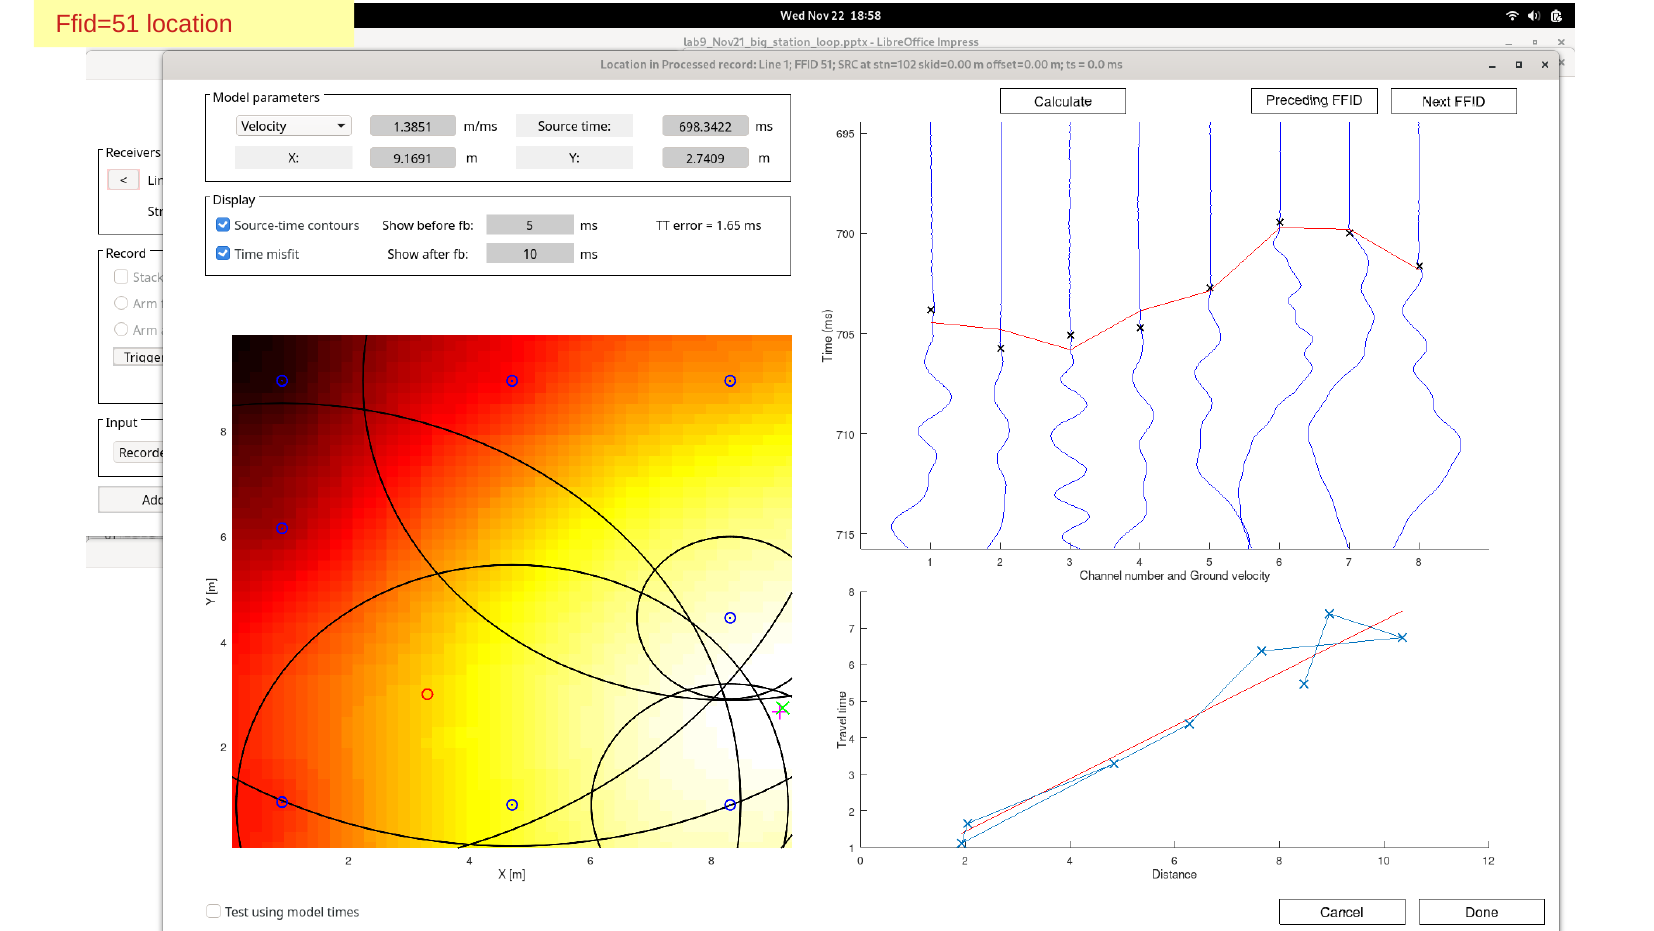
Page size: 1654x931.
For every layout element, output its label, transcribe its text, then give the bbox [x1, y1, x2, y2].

text_box Ffid=51 location [33, 0, 355, 48]
picture [86, 3, 1575, 931]
